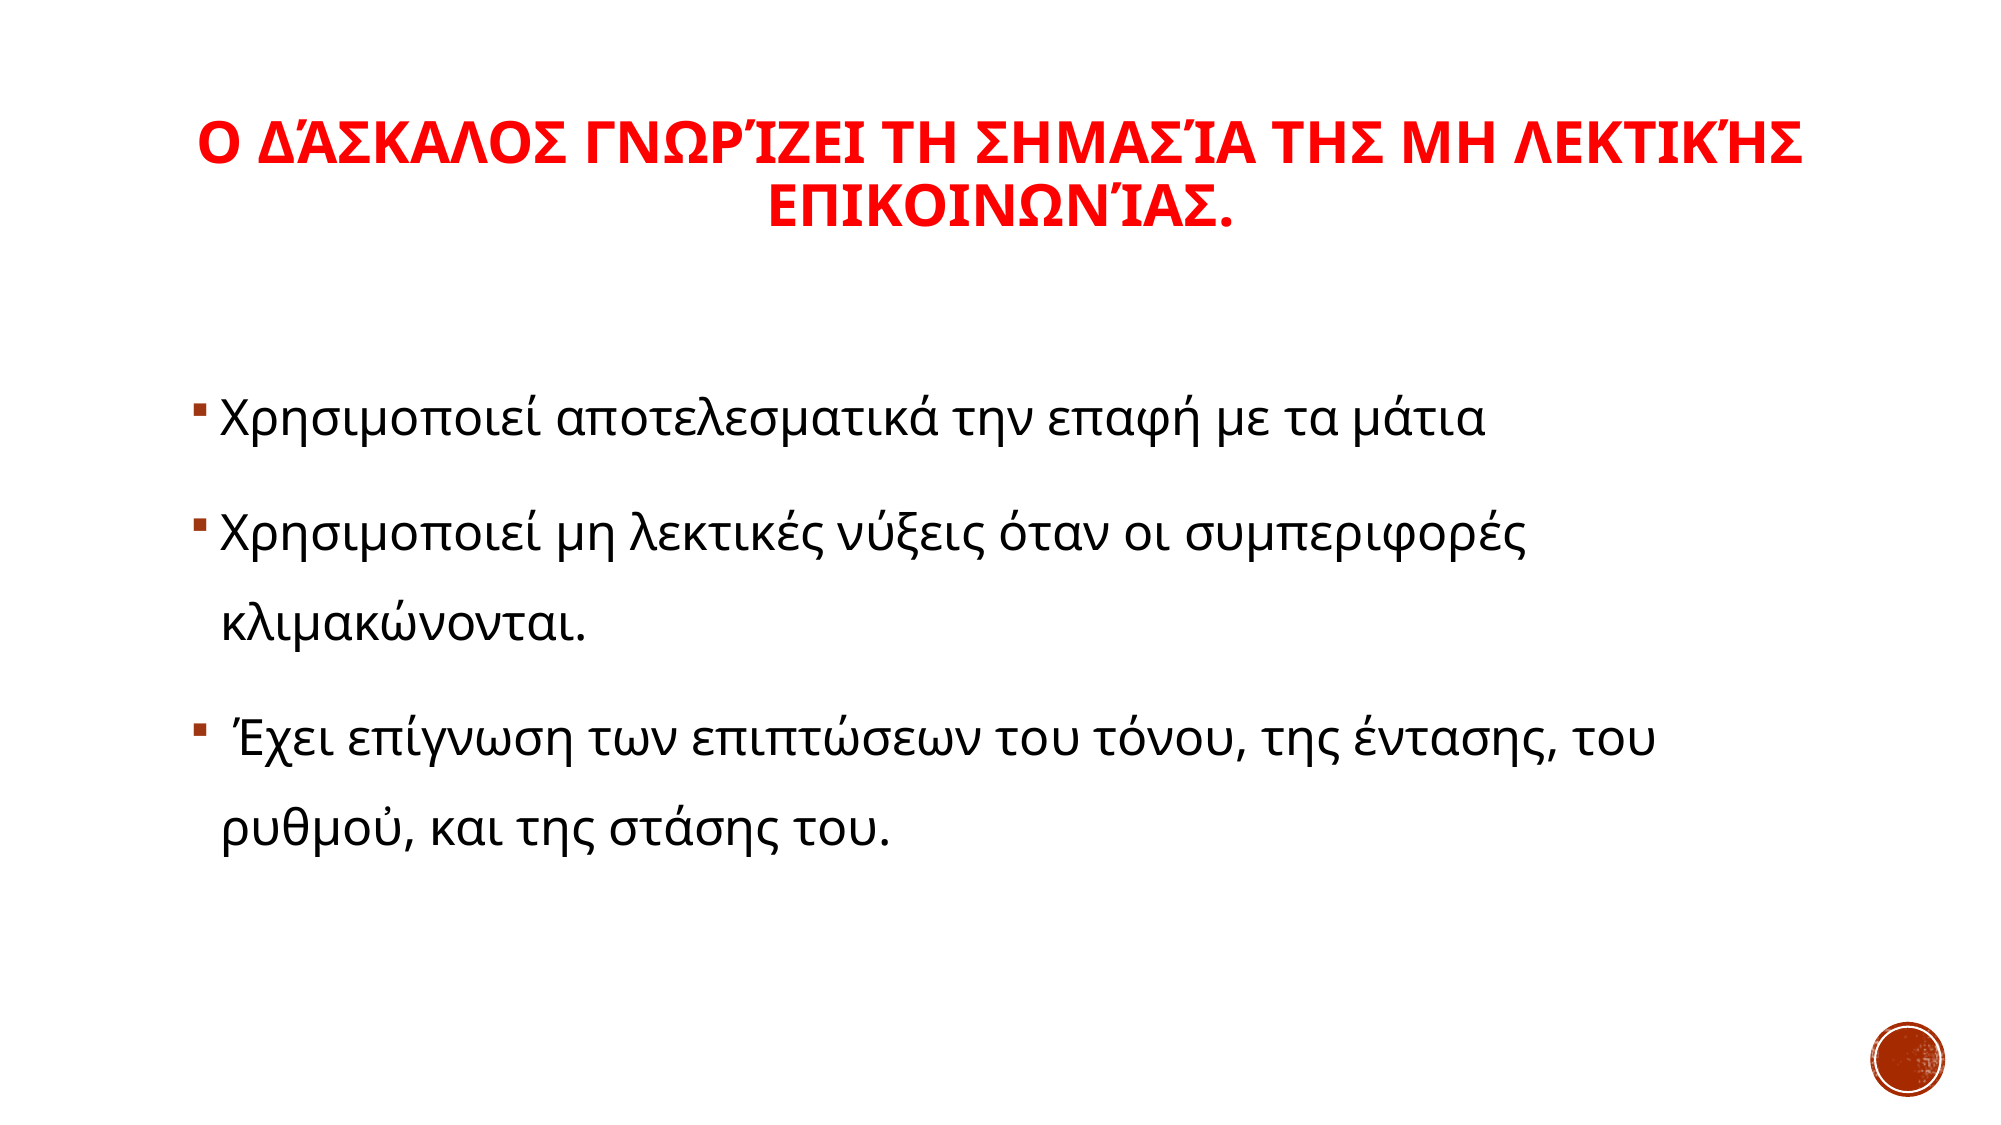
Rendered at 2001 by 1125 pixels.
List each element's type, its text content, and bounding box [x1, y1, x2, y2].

title Ο δάσκαλος γνωρίζει τη σημασία της μη λεκτικής επικοινωνίας. [175, 79, 1826, 344]
list Χρησιμοποιεί αποτελεσματικά την επαφή με τα μάτια Χρησιμοποιεί μη λεκτικές νύξεις όταν οι συμπεριφορές κλιμακώνονται. Έχει επίγνωση των επιπτώσεων του τόνου, της έντασης, του ρυθμοὐ, και της στάσης του. [175, 348, 1826, 1013]
